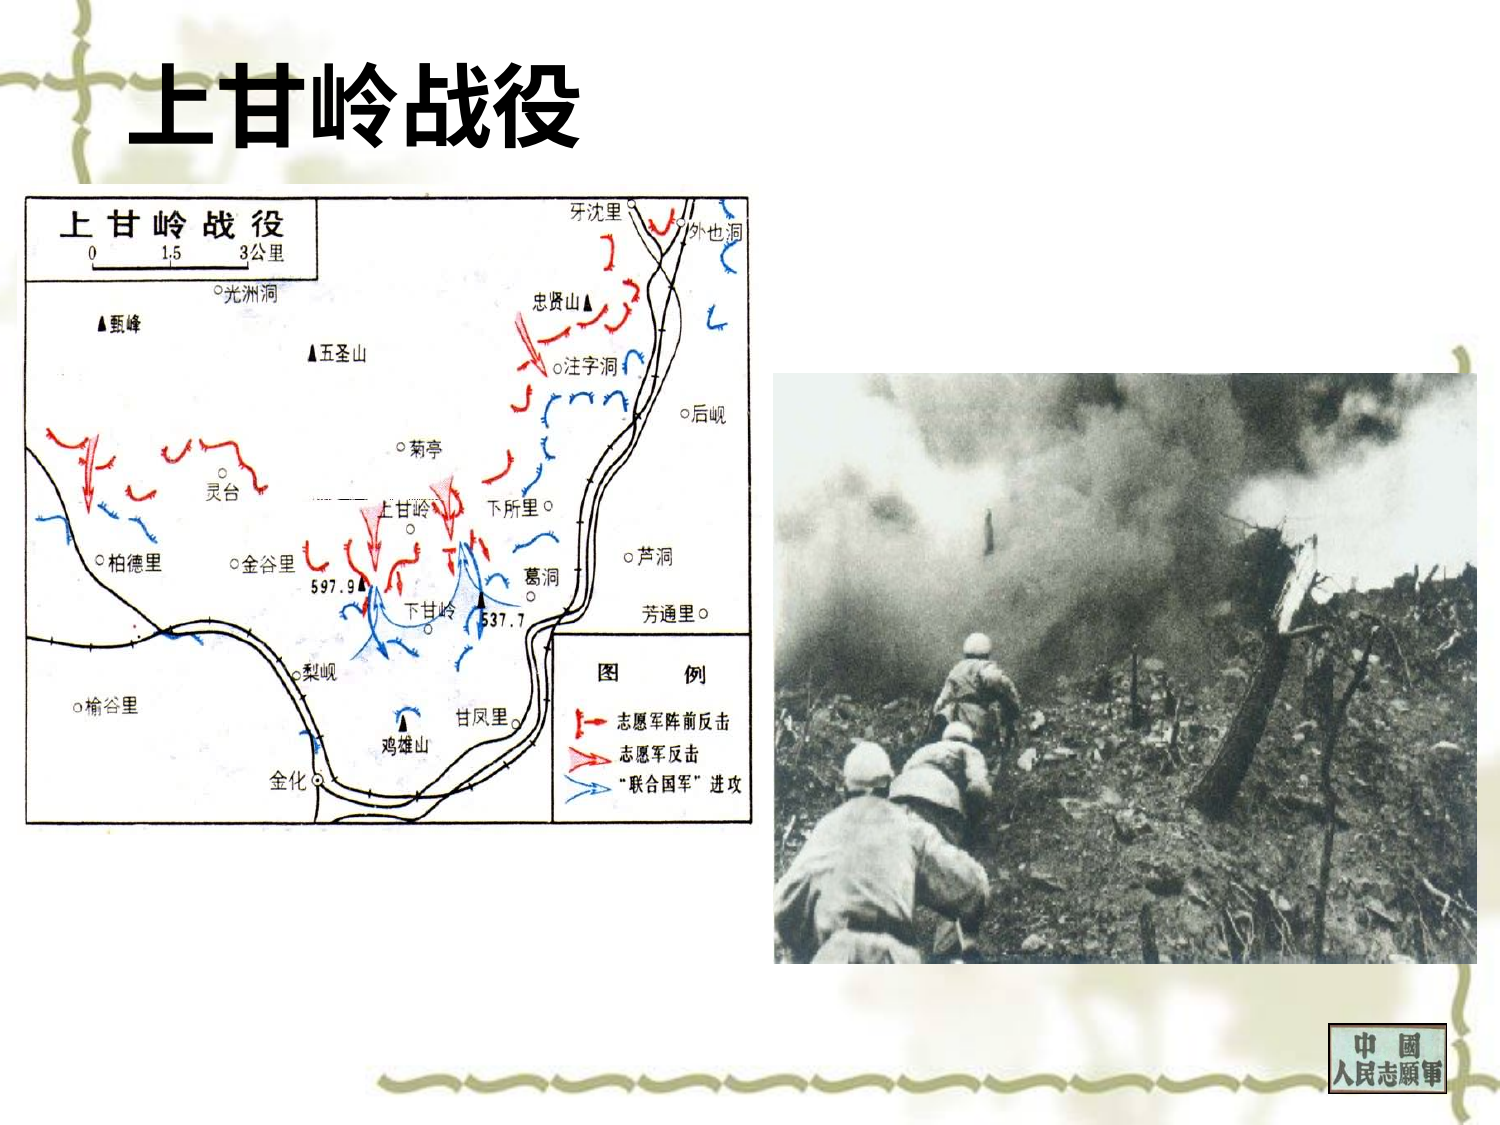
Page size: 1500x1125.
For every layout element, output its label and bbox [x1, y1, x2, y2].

list [17, 184, 763, 835]
picture [0, 0, 1500, 1125]
